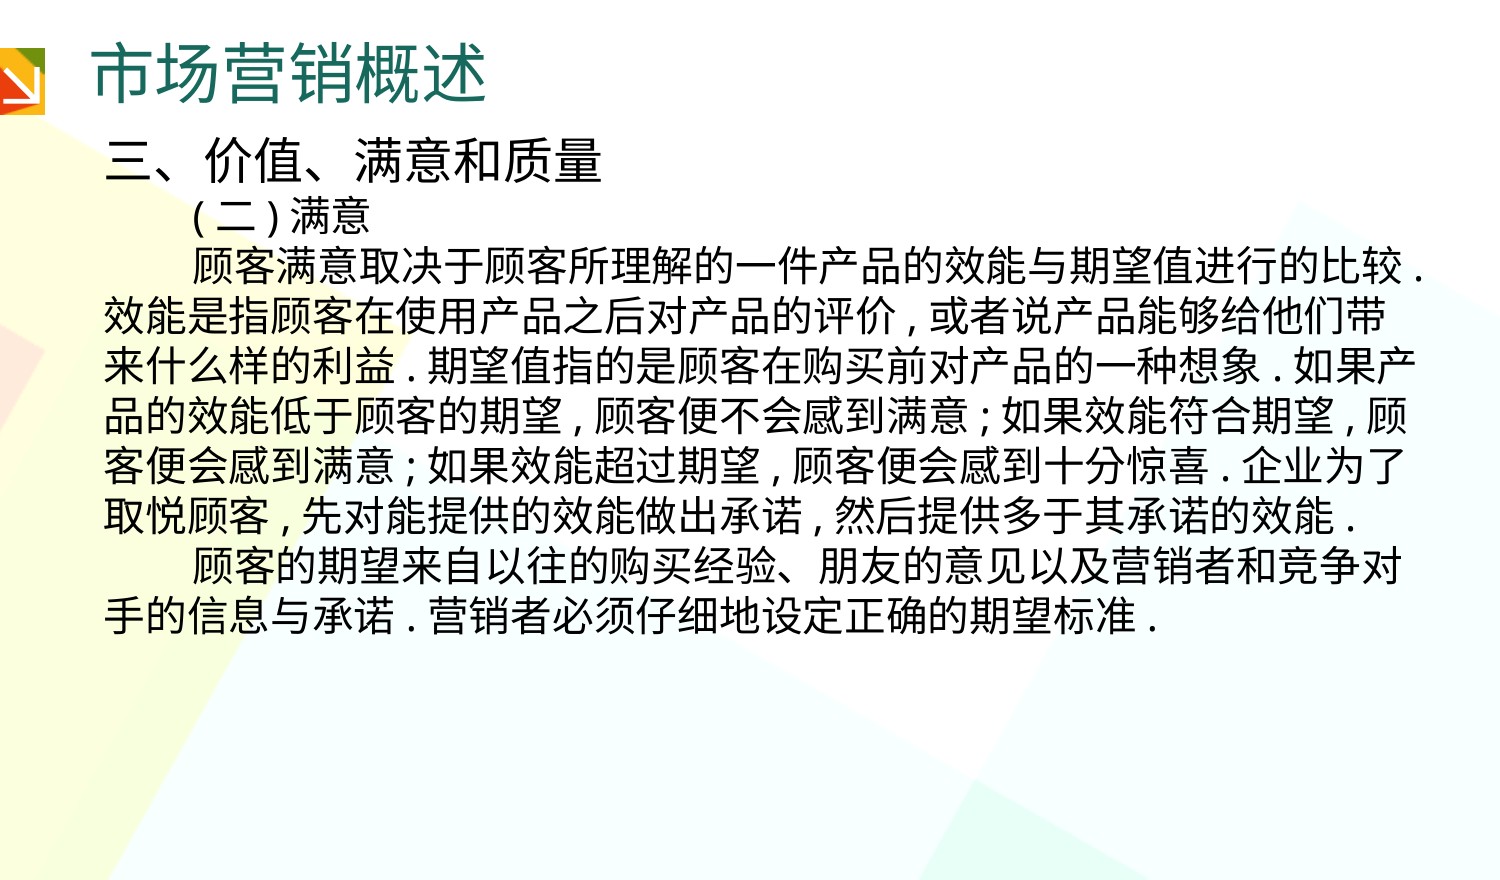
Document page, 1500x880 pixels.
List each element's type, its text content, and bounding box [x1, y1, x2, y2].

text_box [0, 48, 45, 115]
text_box 市场营销概述 [73, 24, 504, 120]
text_box 三、价值、满意和质量 (二)满意 顾客满意取决于顾客所理解的一件产品的效能与期望值进行的比较.效能是指顾客在使用产品之后对产品的评价,或者说产品能够给他们带来什么样的利益.期望值指的是顾客在购买前对产品的一种想象.如果产品的效能低于顾客的期望,顾客便不会感到满意;如果效能符合期望,顾客便会感到满意;如果效能超过期望,顾客便会感到十分惊喜.企业为了取悦顾客,先对能提供的效能做出承诺,然后提供多于其承诺的效能. 顾客的期望来自以往的购买经验、朋友的意见以及营销者和竞争对手的信息与承诺.营销者必须仔细地设定正确的期望标准. [88, 122, 1442, 648]
